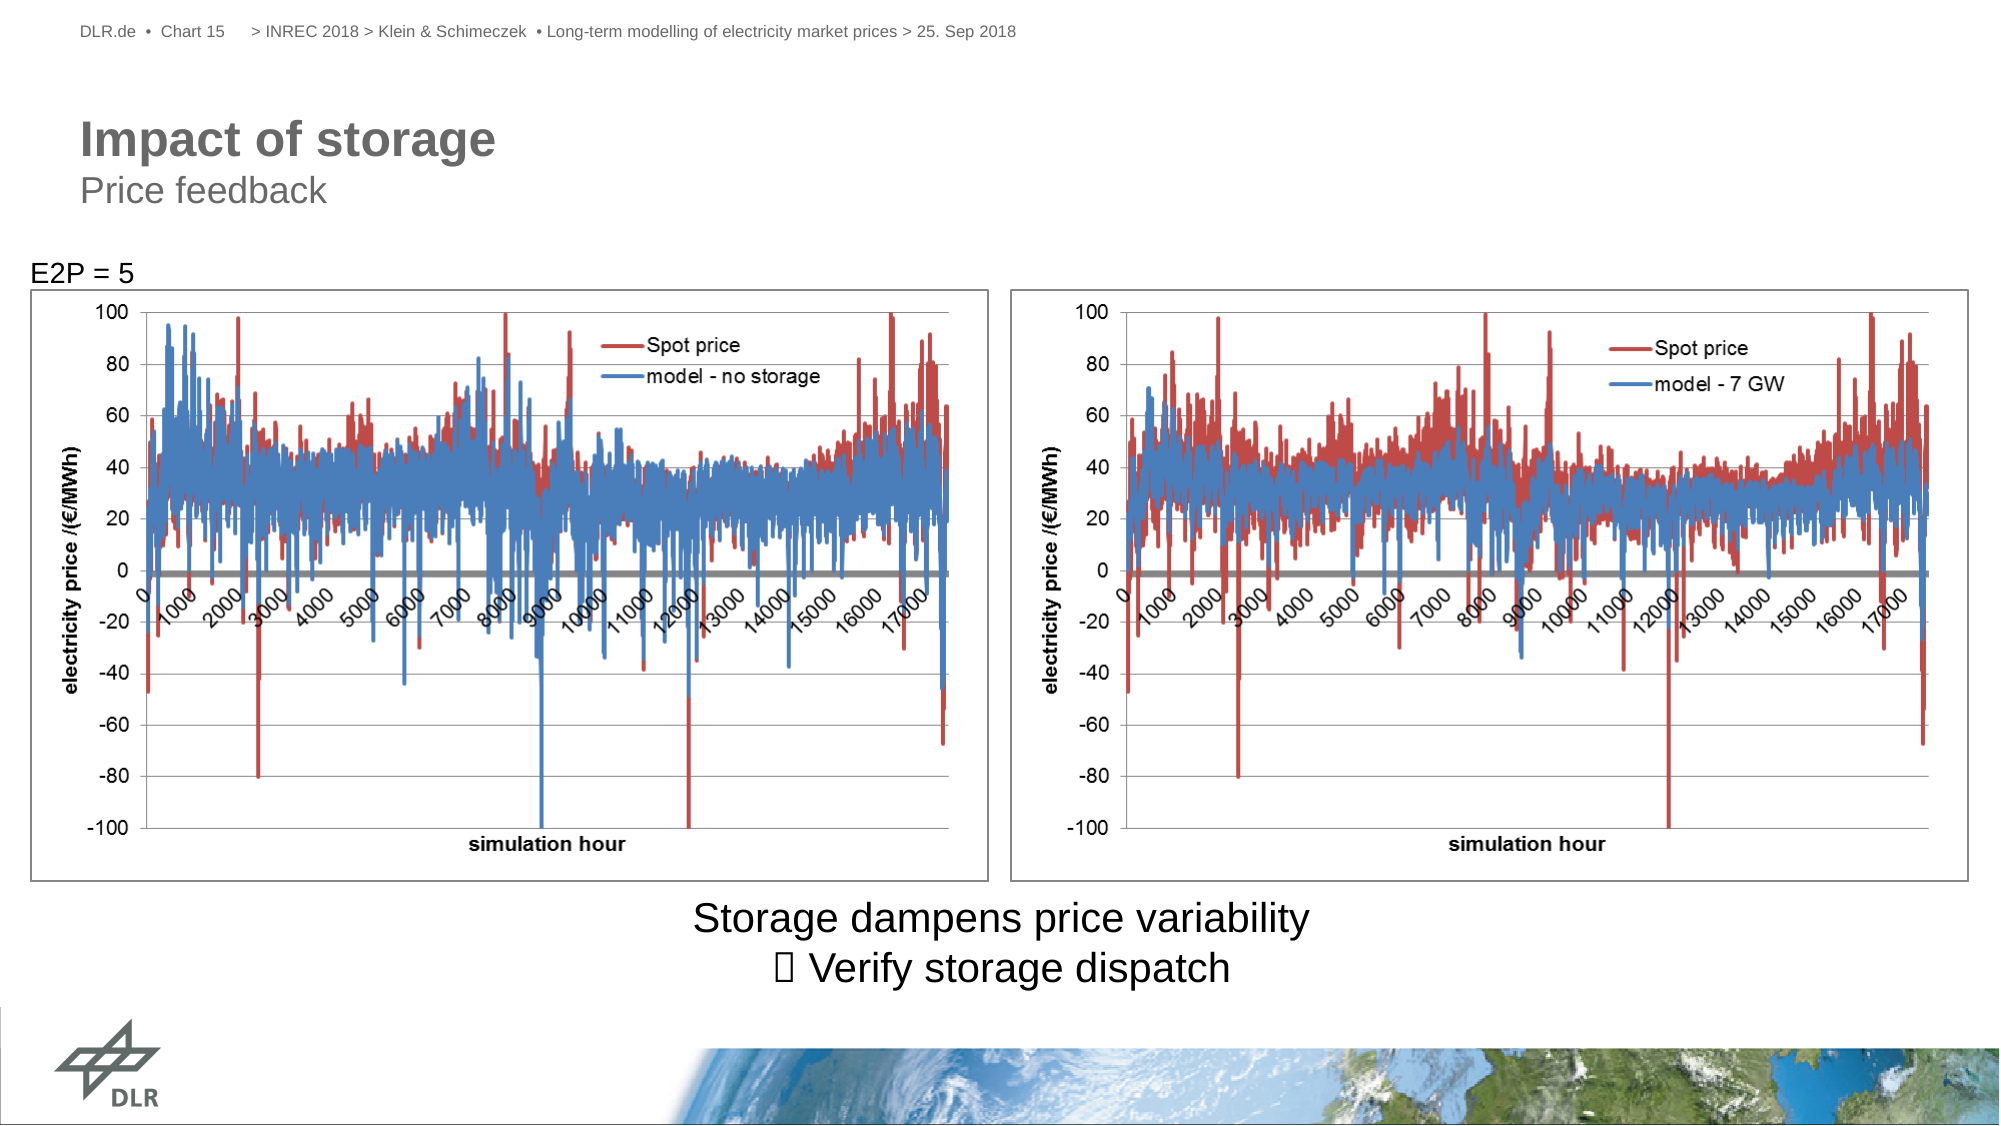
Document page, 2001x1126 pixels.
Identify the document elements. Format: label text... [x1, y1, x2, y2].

footer > INREC 2018 > Klein & Schimeczek • Long-term modelling of electricity market prices > 25. Sep 2018 [251, 20, 1921, 45]
picture [29, 289, 989, 882]
picture [1010, 289, 1970, 882]
slide_number DLR.de • Chart 15 [79, 20, 251, 45]
picture [0, 1007, 2000, 1125]
text_box Storage dampens price variability  Verify storage dispatch [500, 890, 1503, 991]
title Impact of storage Price feedback [79, 106, 682, 228]
